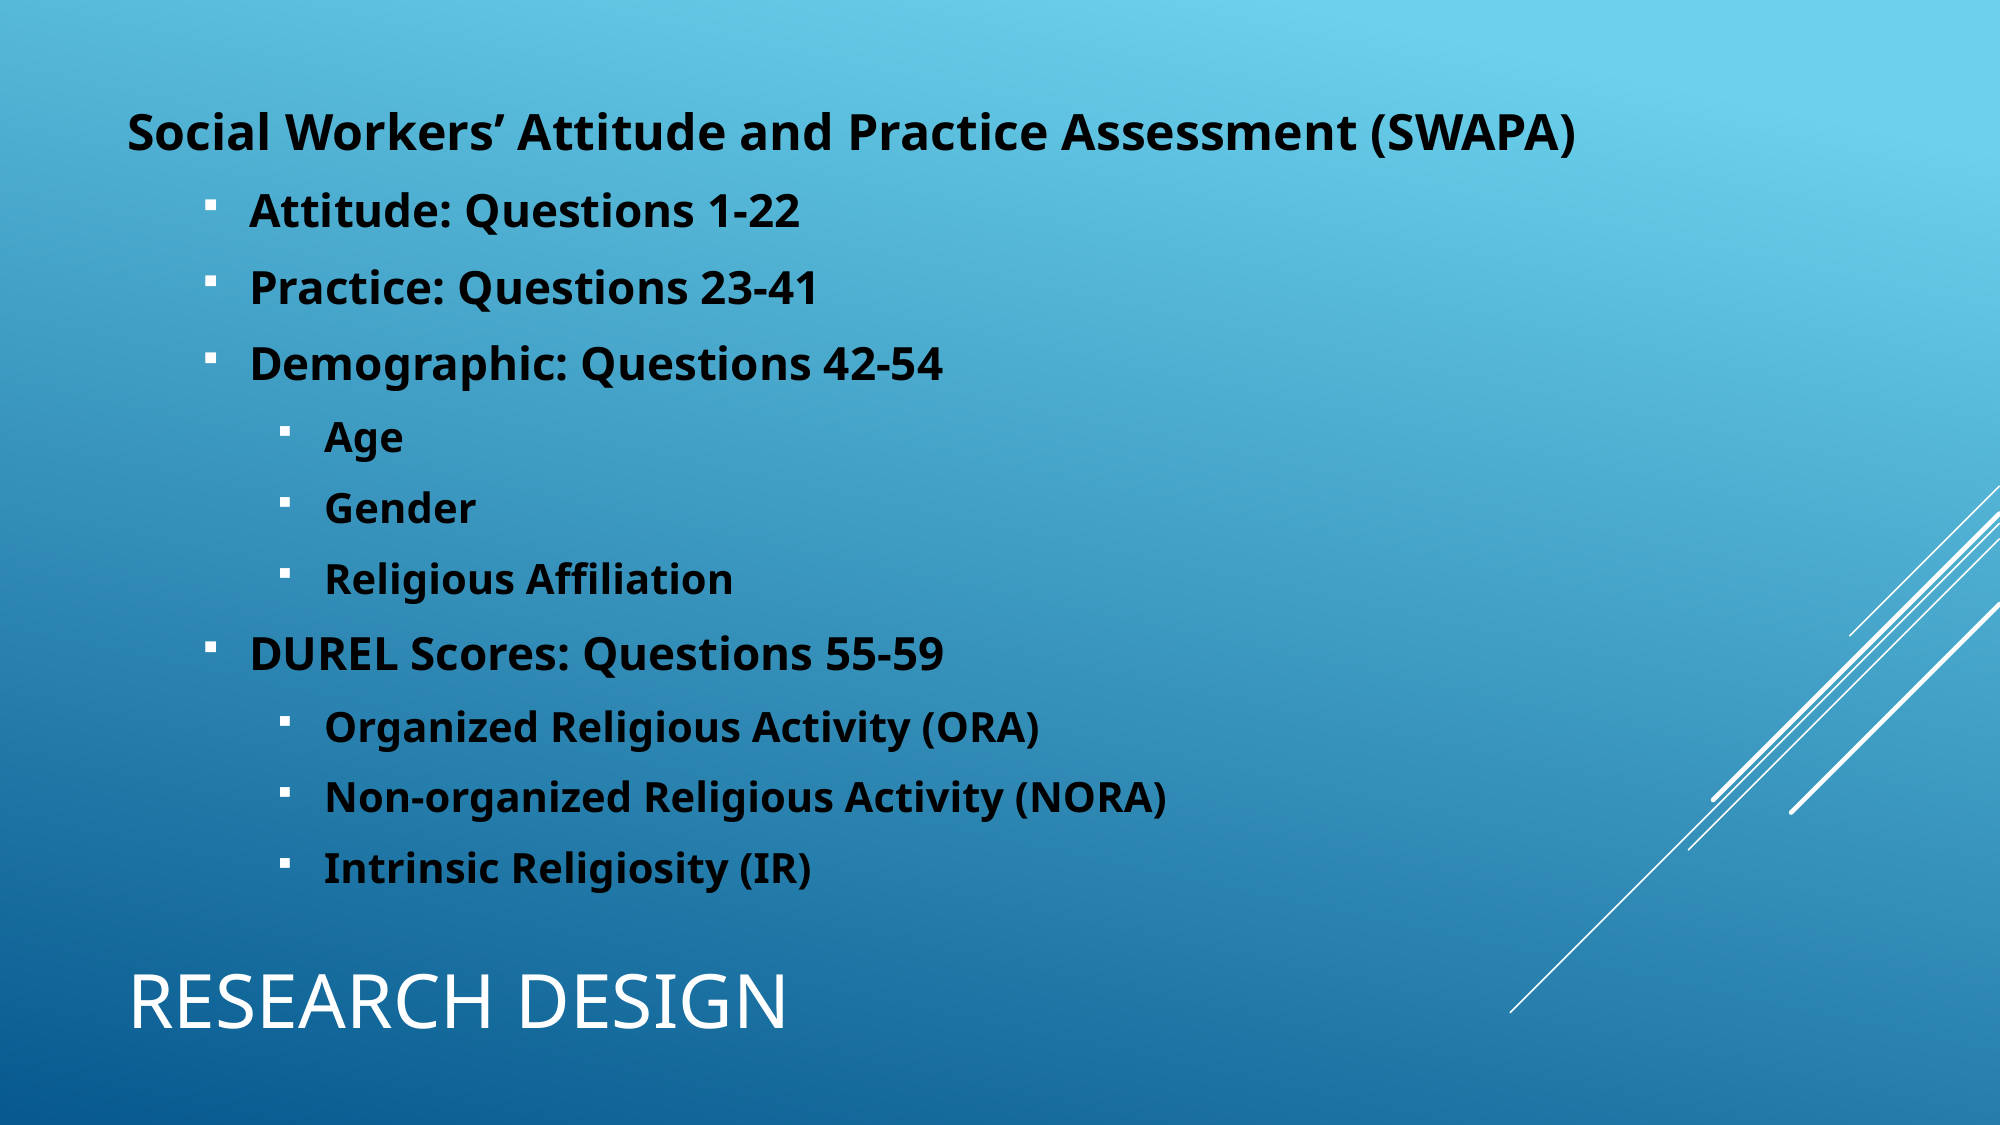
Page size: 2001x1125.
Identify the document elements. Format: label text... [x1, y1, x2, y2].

title research Design [112, 933, 1513, 1066]
list Social Workers’ Attitude and Practice Assessment (SWAPA) Attitude: Questions 1-22 Practice: Questions 23-41 Demographic: Questions 42-54 Age Gender Religious Affiliation DUREL Scores: Questions 55-59 Organized Religious Activity (ORA) Non-organized Religious Activity (NORA) Intrinsic Religiosity (IR) [112, 60, 1618, 933]
